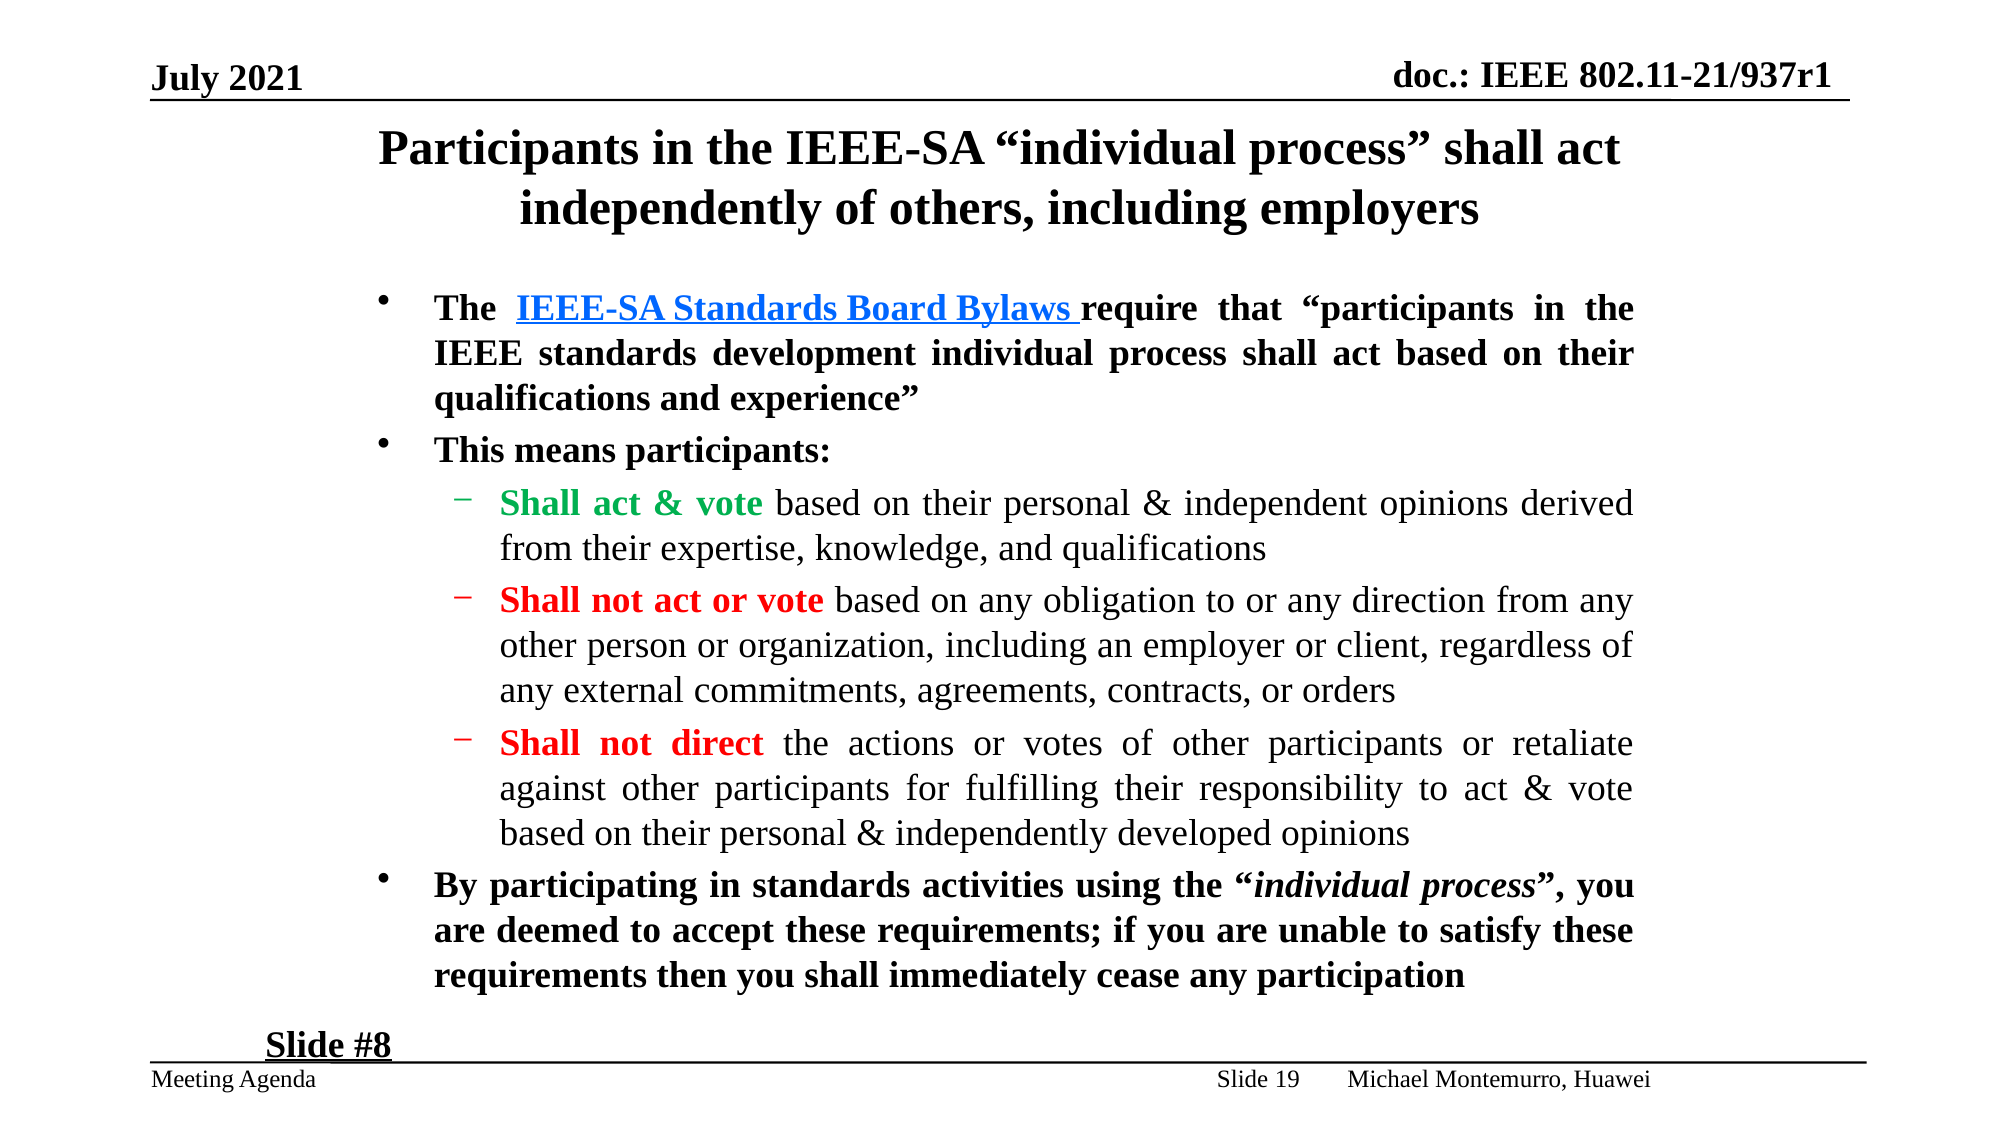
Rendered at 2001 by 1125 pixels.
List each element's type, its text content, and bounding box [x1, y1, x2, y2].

footer Michael Montemurro, Huawei [1237, 1061, 1652, 1093]
list The IEEE-SA Standards Board Bylaws require that “participants in the IEEE standards development individual process shall act based on their qualifications and experience” This means participants: Shall act & vote based on their personal & independent opinions derived from their expertise, knowledge, and qualifications Shall not act or vote based on any obligation to or any direction from any other person or organization, including an employer or client, regardless of any external commitments, agreements, contracts, or orders Shall not direct the actions or votes of other participants or retaliate against other participants for fulfilling their responsibility to act & vote based on their personal & independently developed opinions By participating in standards activities using the “individual process”, you are deemed to accept these requirements; if you are unable to satisfy these requirements then you shall immediately cease any participation [362, 275, 1650, 1038]
text_box Slide #8 [250, 1012, 407, 1073]
slide_number Slide 19 [1216, 1061, 1237, 1093]
text_box Participants in the IEEE-SA “individual process” shall act independently of others, including employers [362, 87, 1638, 263]
